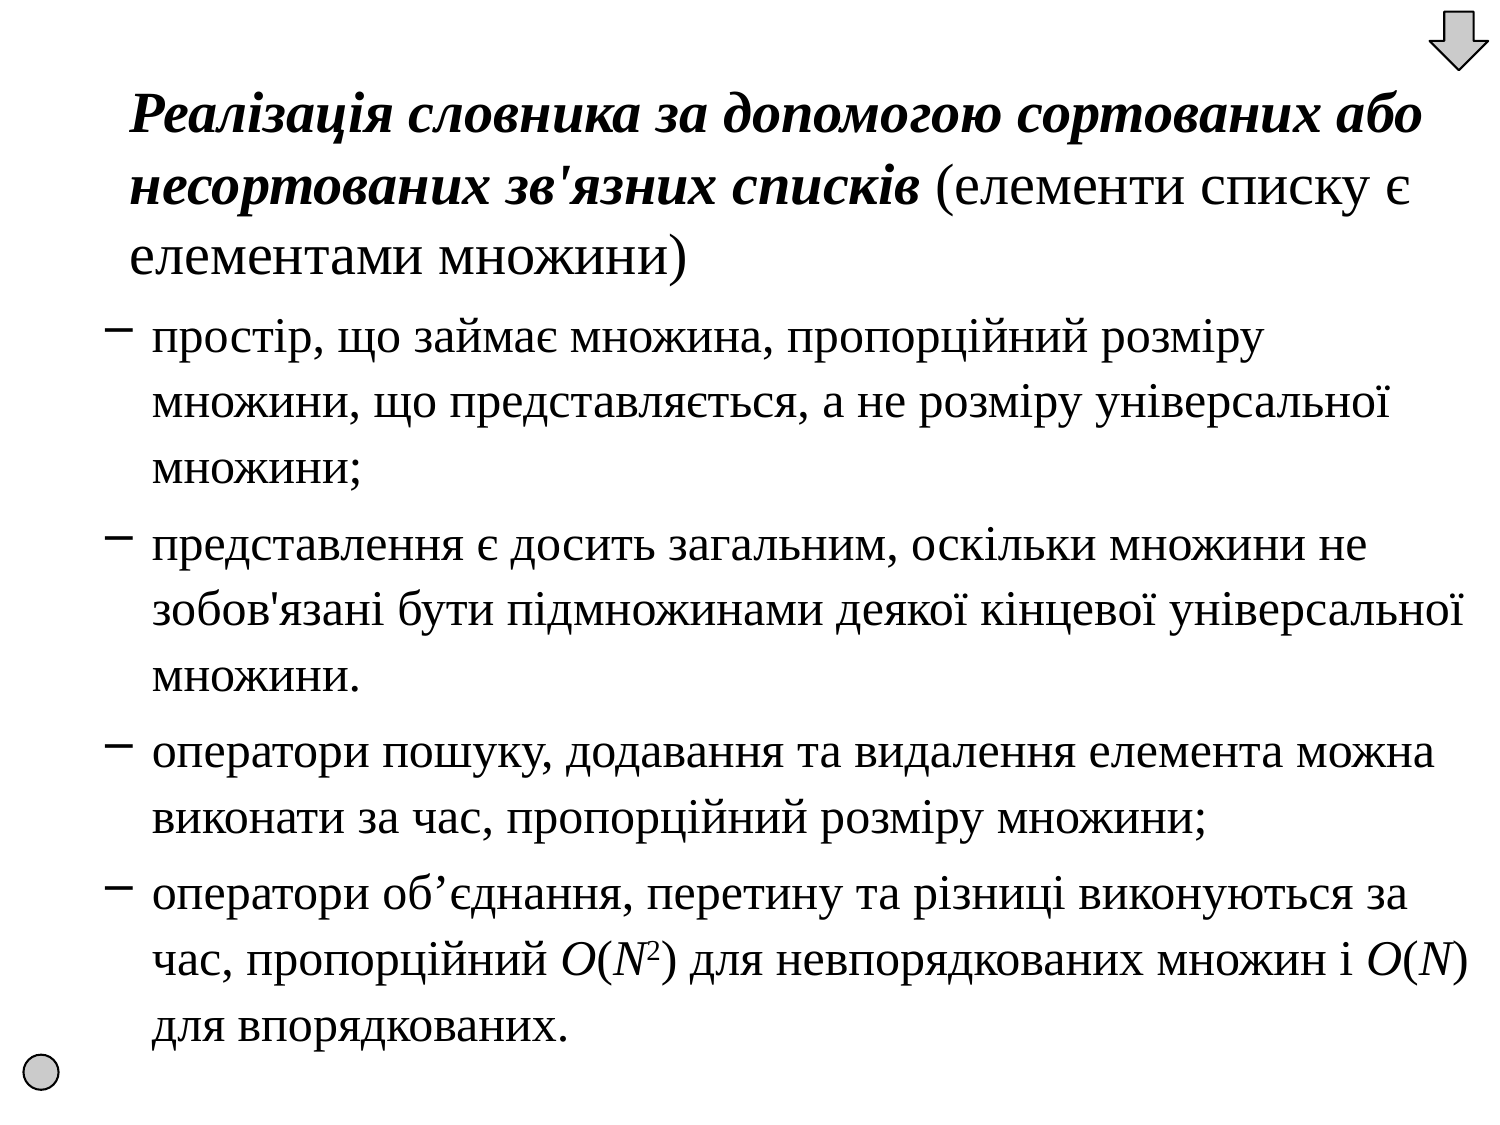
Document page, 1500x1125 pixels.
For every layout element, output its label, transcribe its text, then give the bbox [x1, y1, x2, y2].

text_box [1429, 11, 1489, 71]
list Реалізація словника за допомогою сортованих або несортованих зв'язних списків (елементи списку є елементами множини) простір, що займає множина, пропорційний розміру множини, що представляється, а не розміру універсальної множини; представлення є досить загальним, оскільки множини не зобов'язані бути підмножинами деякої кінцевої універсальної множини. оператори пошуку, додавання та видалення елемента можна виконати за час, пропорційний розміру множини; оператори об’єднання, перетину та різниці виконуються за час, пропорційний О(N2) для невпорядкованих множин і О(N) для впорядкованих. [0, 58, 1500, 1125]
text_box [23, 1054, 59, 1090]
